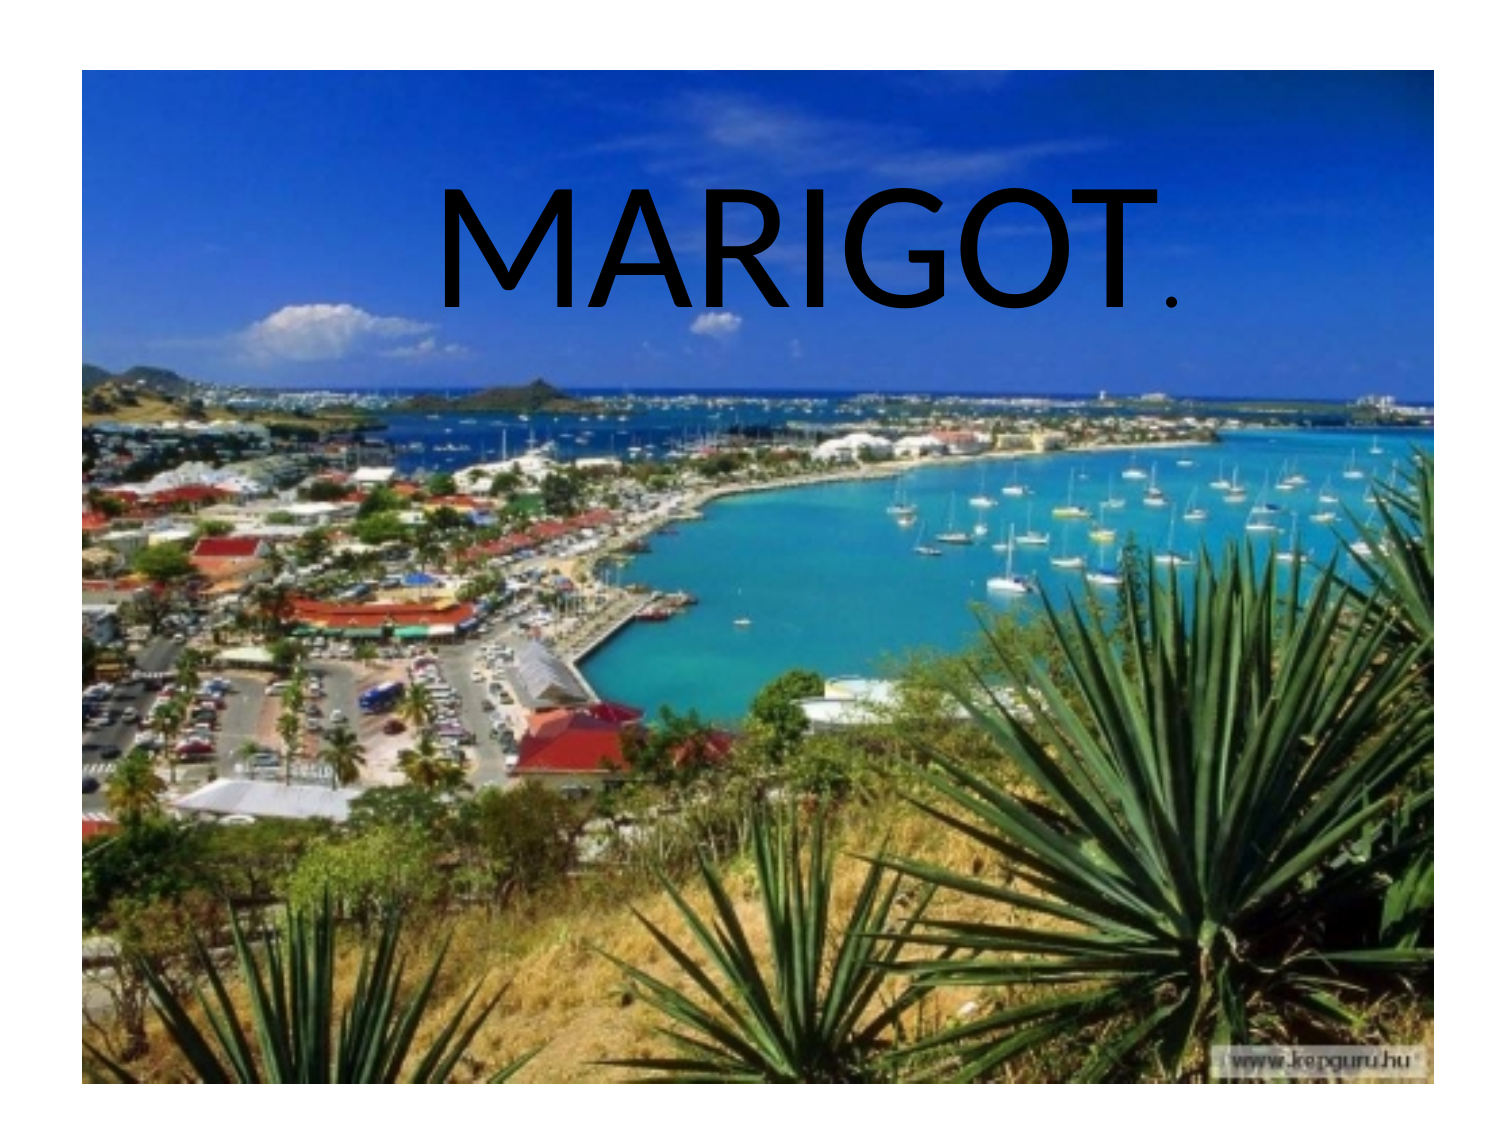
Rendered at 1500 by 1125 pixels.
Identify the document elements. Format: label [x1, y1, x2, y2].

picture [81, 70, 1434, 1085]
